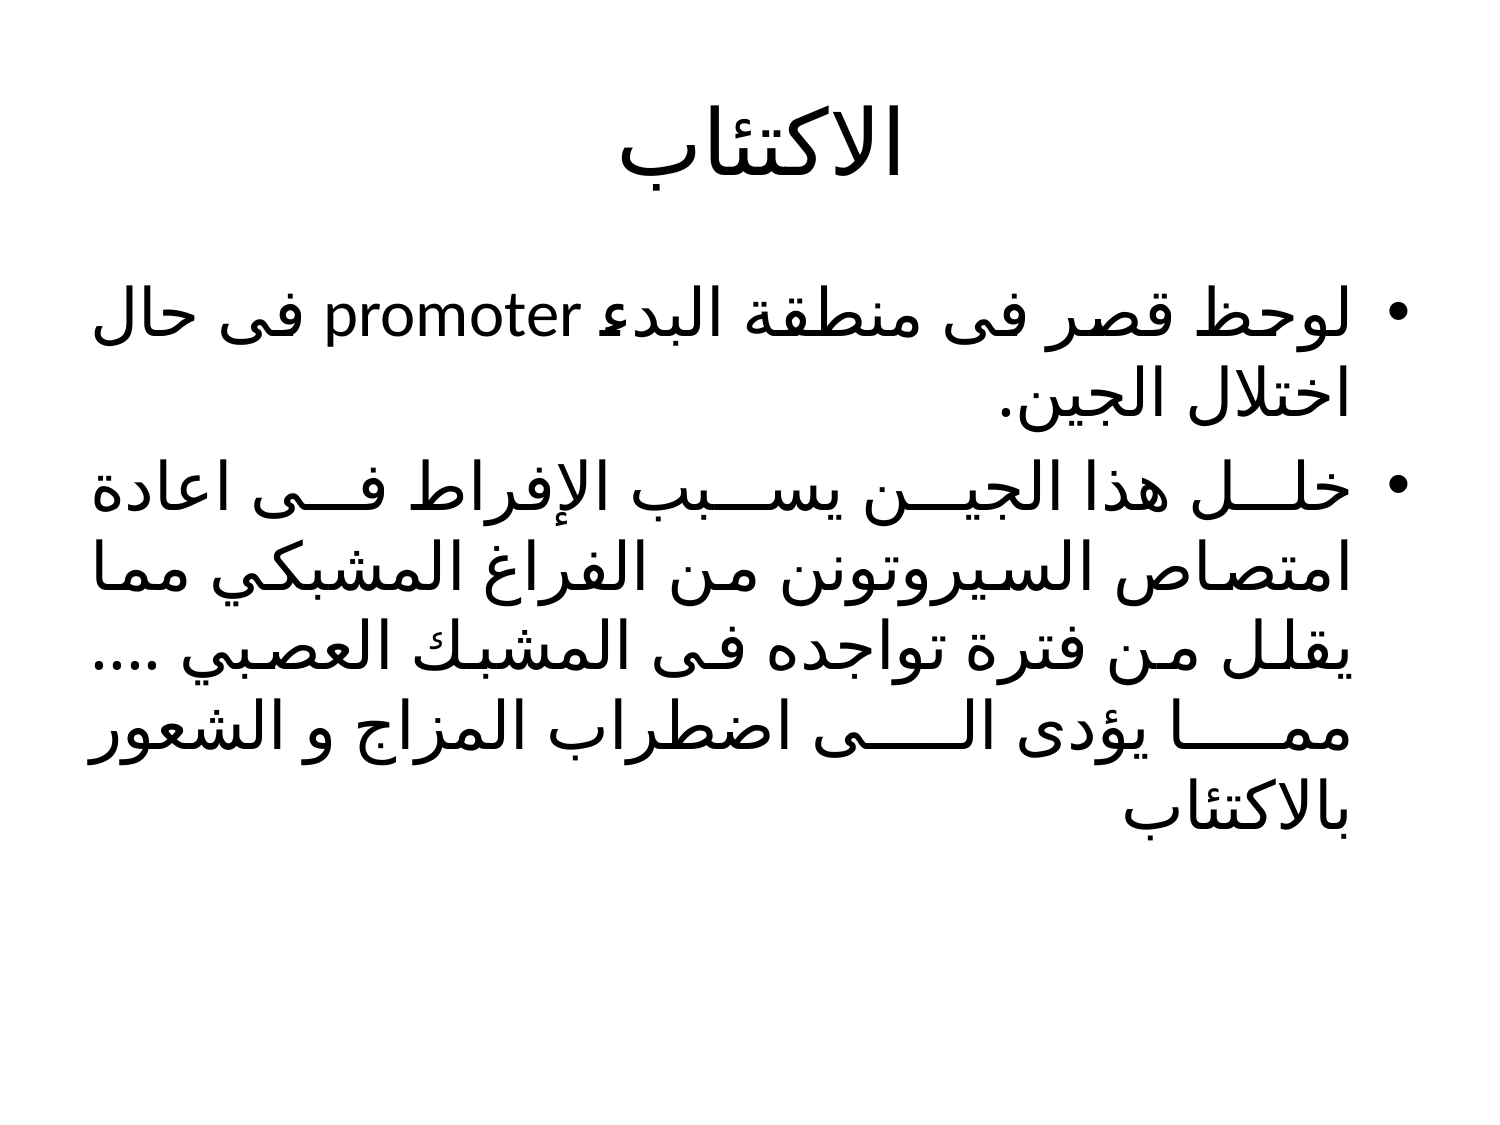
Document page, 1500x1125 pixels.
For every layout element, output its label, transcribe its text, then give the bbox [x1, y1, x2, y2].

list لوحظ قصر فى منطقة البدء promoter فى حال اختلال الجين. خلل هذا الجين يسبب الإفراط فى اعادة امتصاص السيروتونن من الفراغ المشبكي مما يقلل من فترة تواجده فى المشبك العصبي .... مما يؤدى الى اضطراب المزاج و الشعور بالاكتئاب [75, 262, 1425, 1005]
title الاكتئاب [75, 45, 1425, 233]
